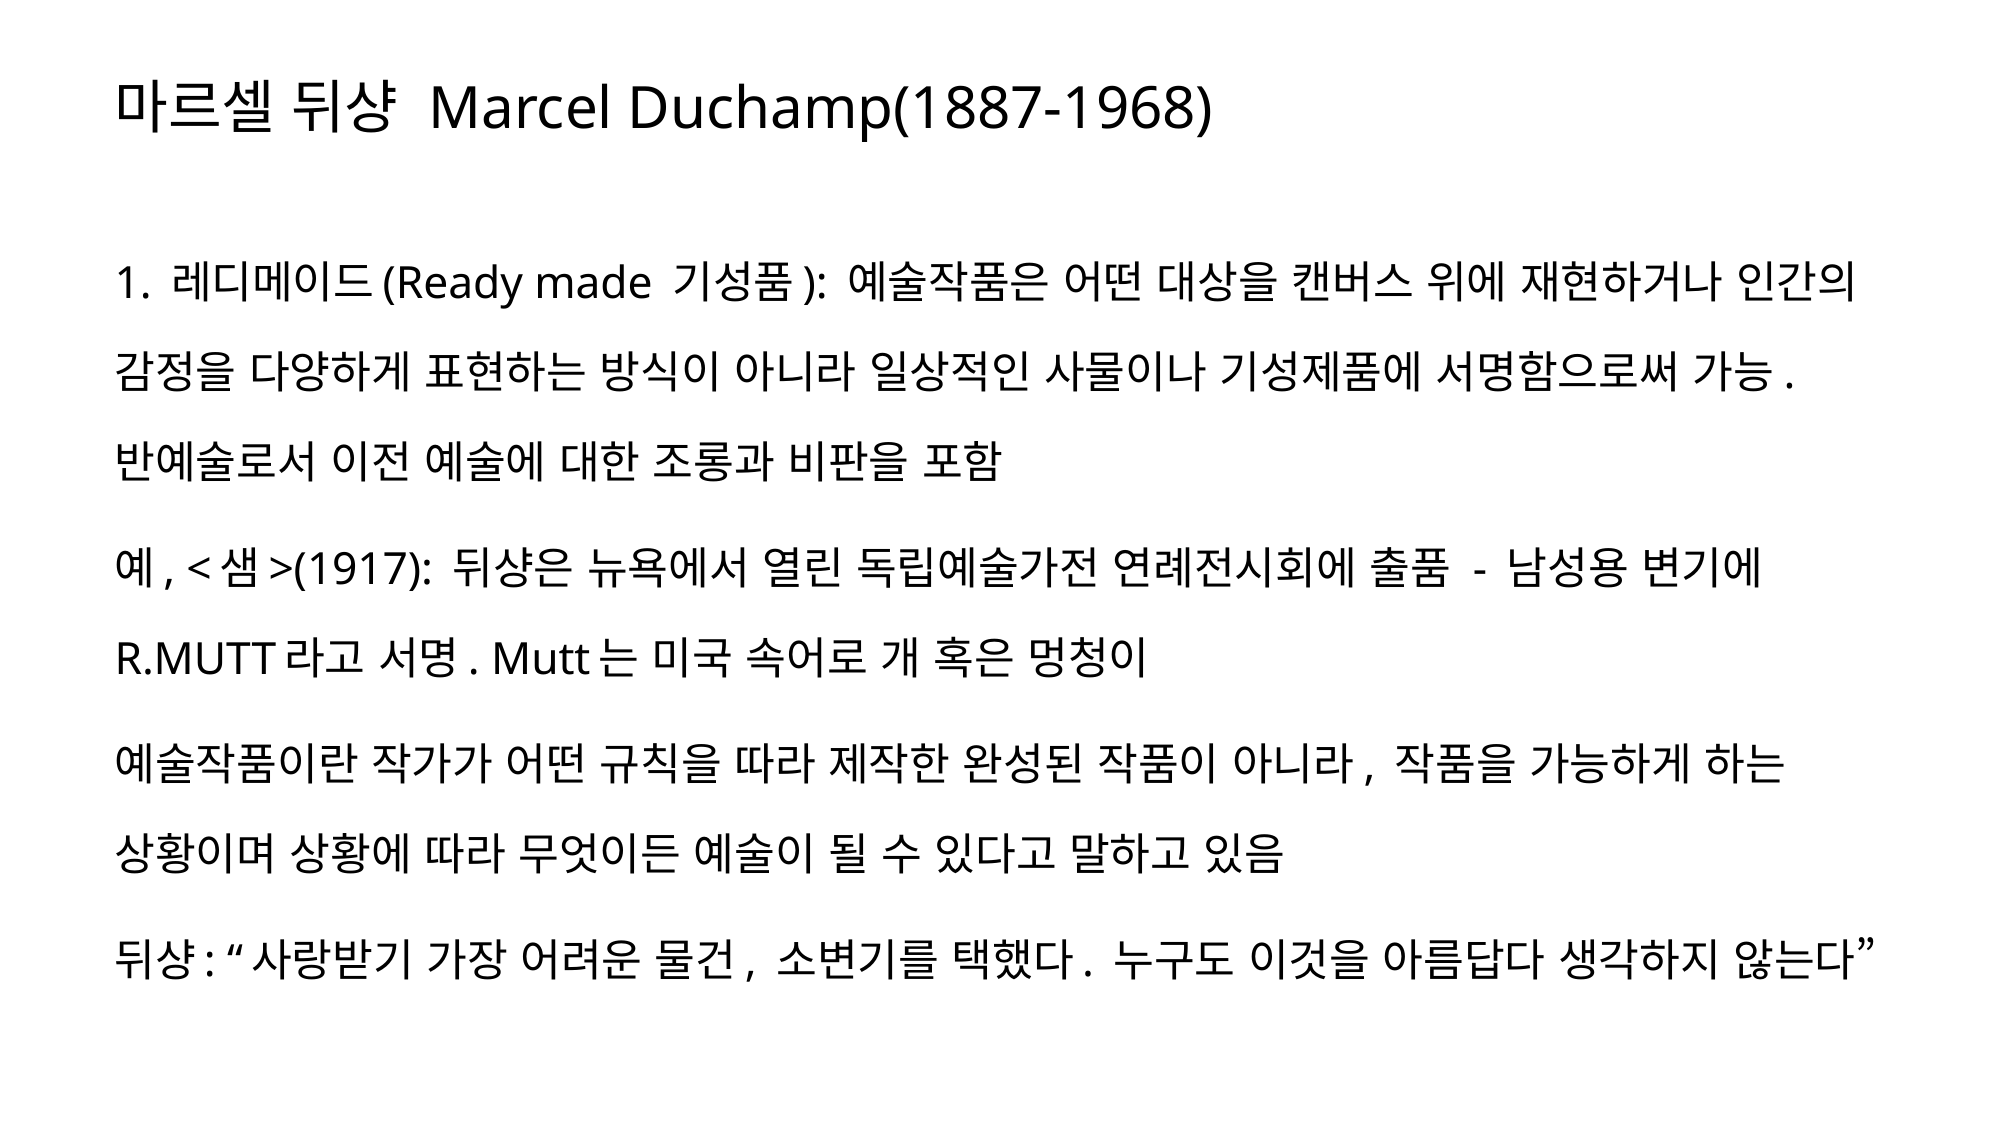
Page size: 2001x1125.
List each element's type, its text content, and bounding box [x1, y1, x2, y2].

title 마르셀 뒤샹 Marcel Duchamp(1887-1968) [99, 50, 1607, 169]
list 1. 레디메이드(Ready made 기성품): 예술작품은 어떤 대상을 캔버스 위에 재현하거나 인간의 감정을 다양하게 표현하는 방식이 아니라 일상적인 사물이나 기성제품에 서명함으로써 가능. 반예술로서 이전 예술에 대한 조롱과 비판을 포함 예, <샘>(1917): 뒤샹은 뉴욕에서 열린 독립예술가전 연례전시회에 출품 - 남성용 변기에 R.MUTT라고 서명. Mutt는 미국 속어로 개 혹은 멍청이 예술작품이란 작가가 어떤 규칙을 따라 제작한 완성된 작품이 아니라, 작품을 가능하게 하는 상황이며 상황에 따라 무엇이든 예술이 될 수 있다고 말하고 있음 뒤샹: “사랑받기 가장 어려운 물건, 소변기를 택했다. 누구도 이것을 아름답다 생각하지 않는다” [99, 209, 1898, 1090]
